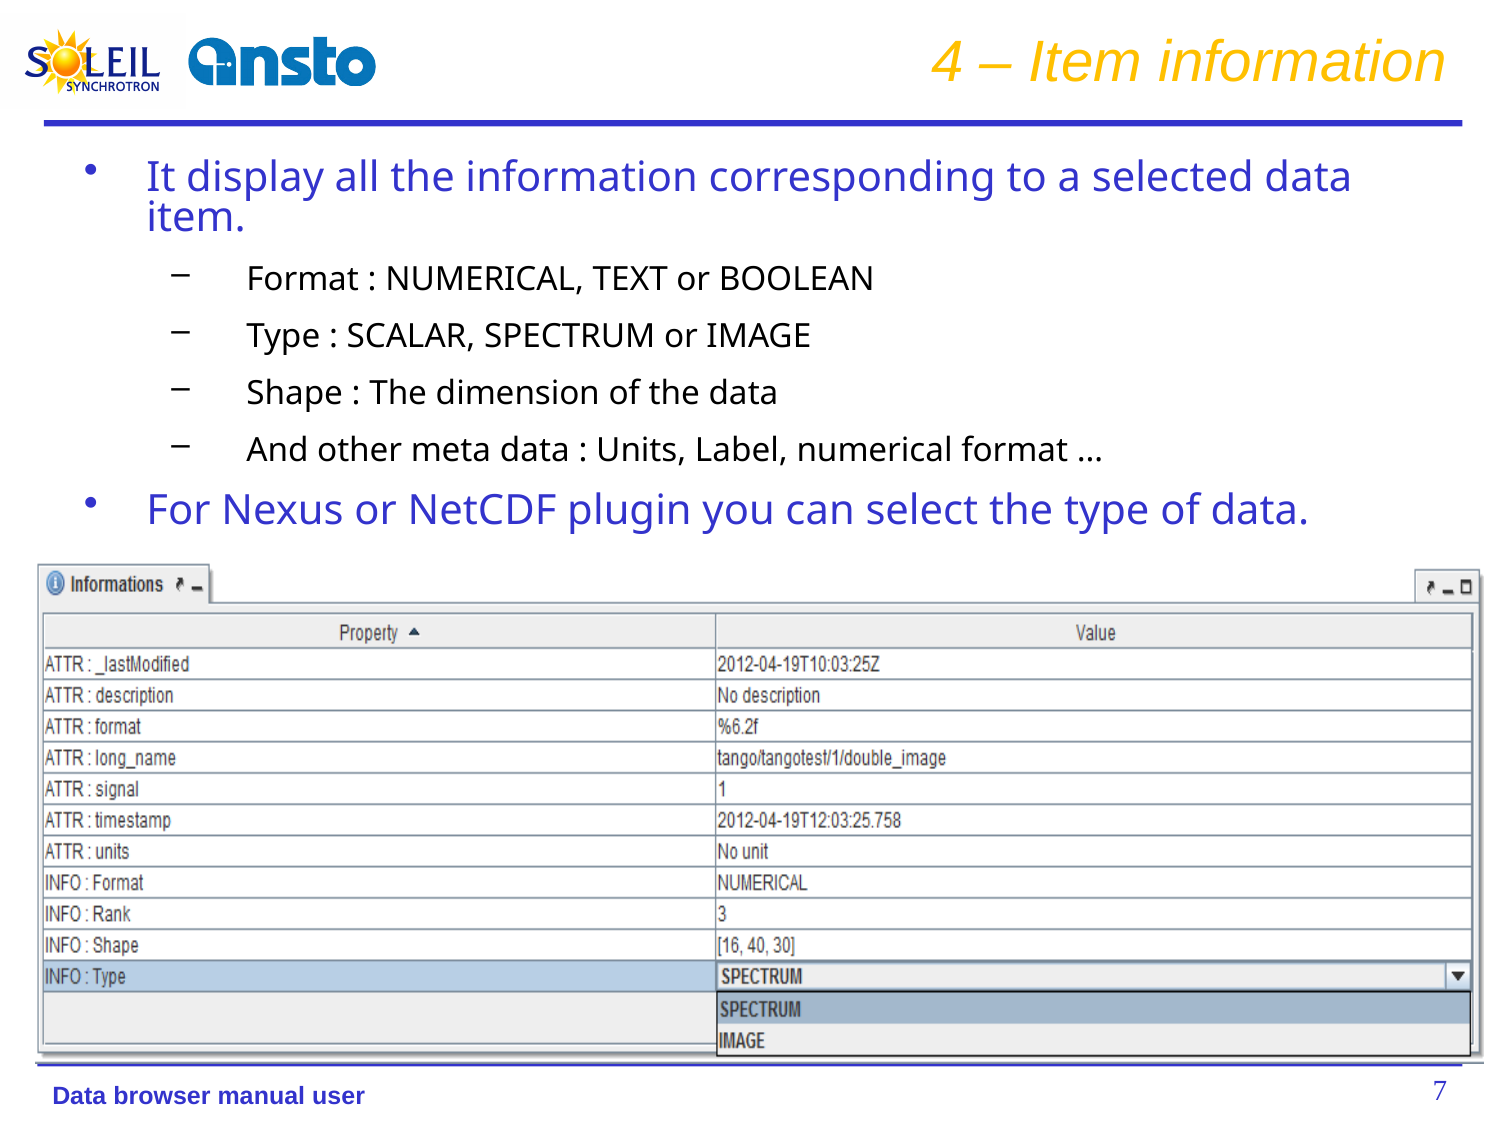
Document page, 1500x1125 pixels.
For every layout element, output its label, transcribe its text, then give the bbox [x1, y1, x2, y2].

title 4 – Item information [237, 10, 1463, 106]
picture [186, 36, 237, 86]
picture [35, 559, 1484, 1064]
list It display all the information corresponding to a selected data item. Format : NUMERICAL, TEXT or BOOLEAN Type : SCALAR, SPECTRUM or IMAGE Shape : The dimension of the data And other meta data : Units, Label, numerical format … For Nexus or NetCDF plugin you can select the type of data. [69, 152, 1422, 538]
slide_number 7 [1119, 1072, 1463, 1118]
